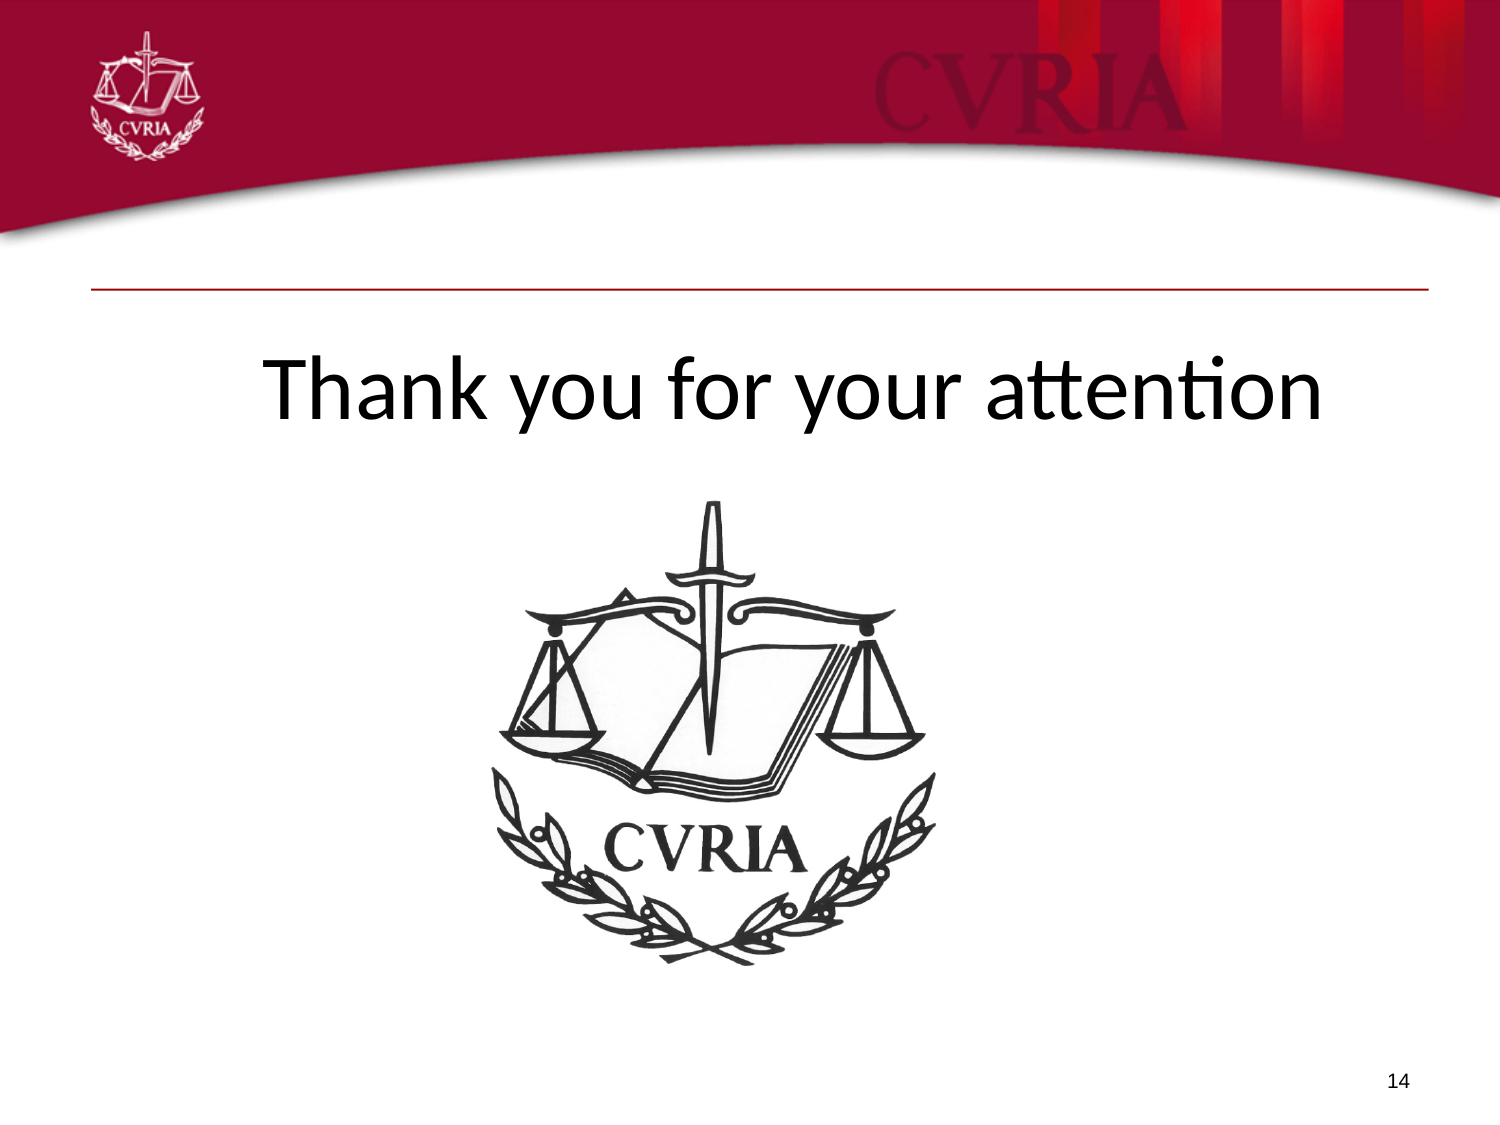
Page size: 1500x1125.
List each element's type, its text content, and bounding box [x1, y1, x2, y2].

picture [0, 0, 1500, 257]
title Thank you for your attention [88, 77, 1500, 445]
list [477, 491, 946, 977]
slide_number 14 [1112, 1024, 1426, 1101]
